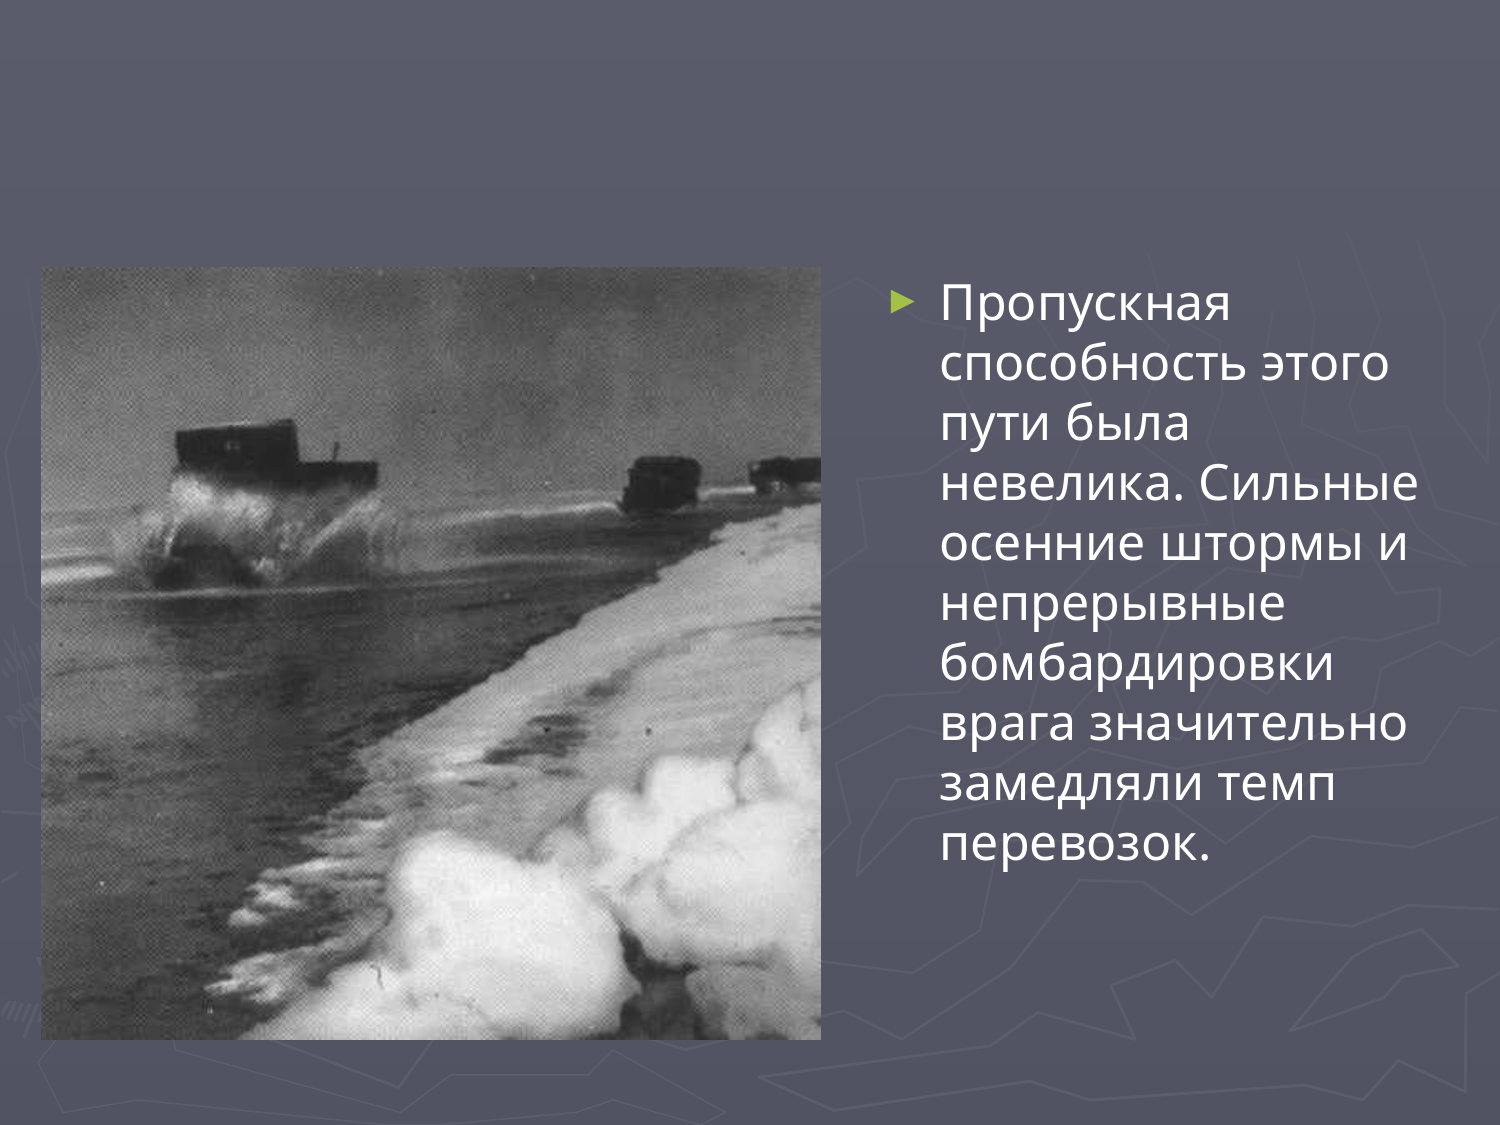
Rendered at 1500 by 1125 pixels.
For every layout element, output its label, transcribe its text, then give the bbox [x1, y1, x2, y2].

list Пропускная способность этого пути была невелика. Сильные осенние штормы и непрерывные бомбардировки врага значительно замедляли темп перевозок. [867, 262, 1451, 1000]
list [40, 266, 822, 1040]
